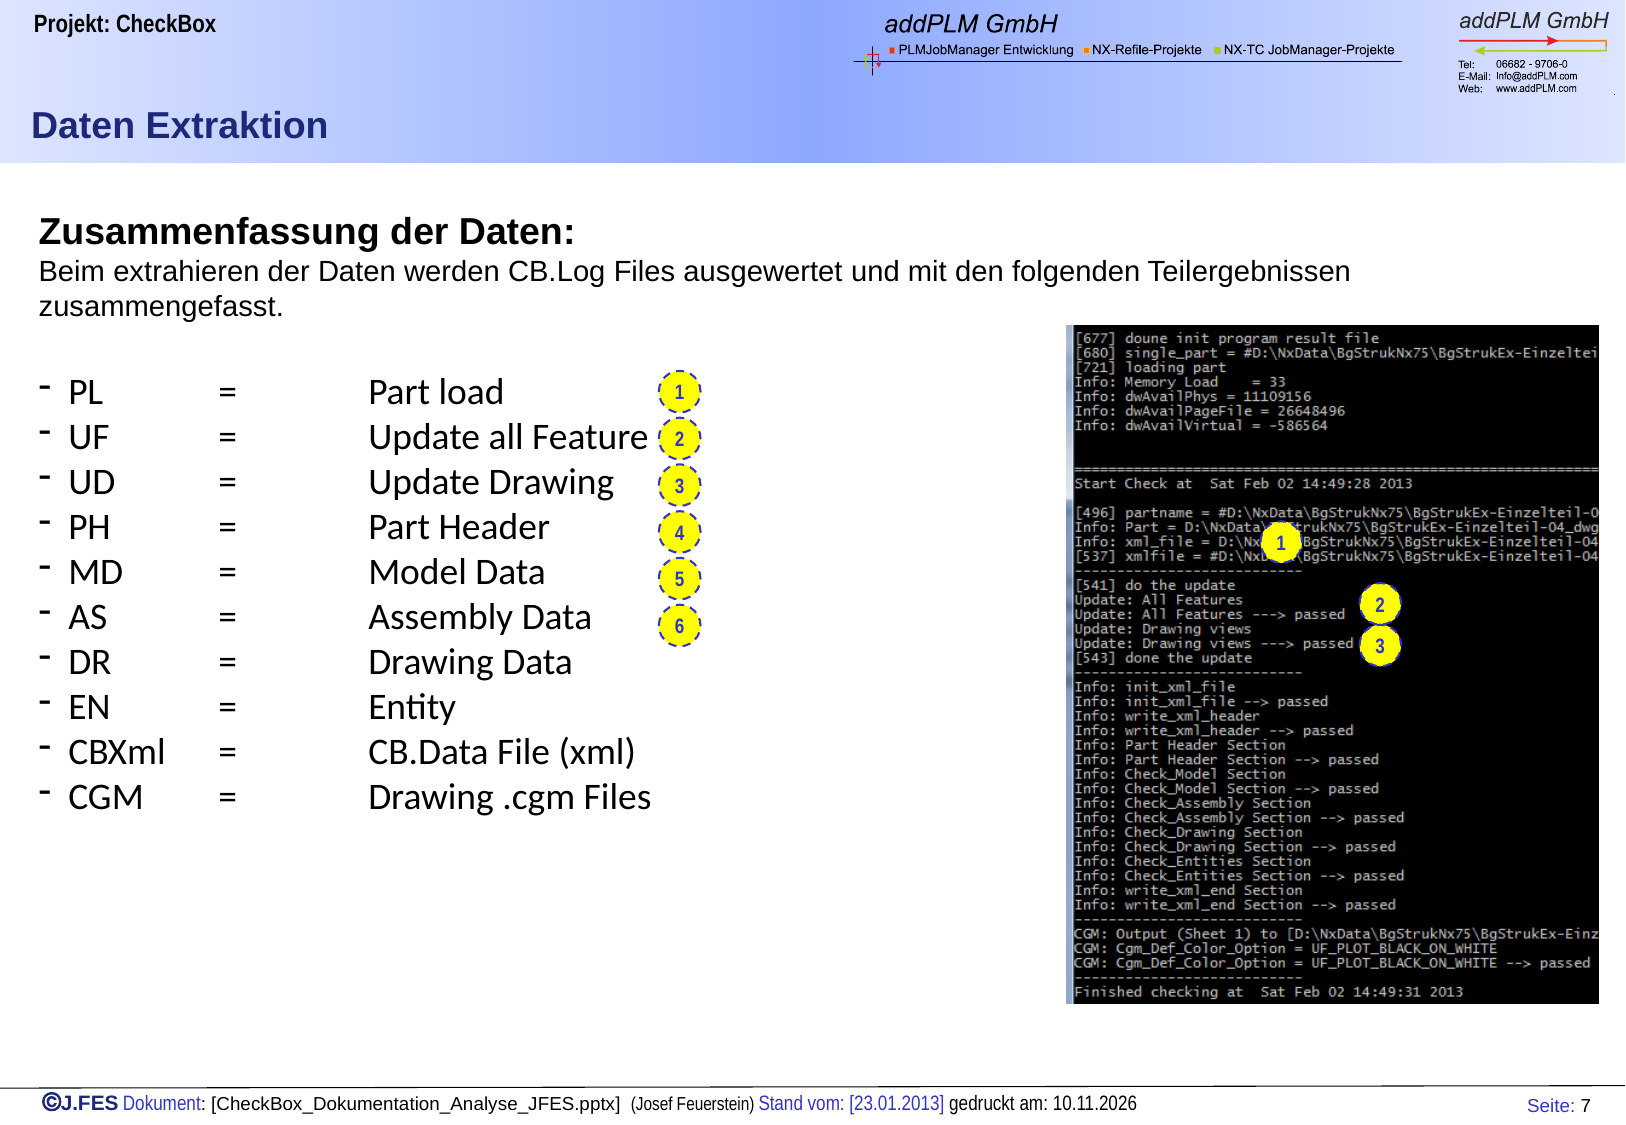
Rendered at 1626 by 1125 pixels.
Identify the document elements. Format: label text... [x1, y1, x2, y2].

text_box 2 [658, 417, 701, 460]
picture [1065, 325, 1600, 1004]
text_box 1 [658, 370, 701, 413]
text_box 6 [658, 604, 701, 647]
title Daten Extraktion [30, 73, 1600, 148]
text_box 4 [658, 511, 701, 553]
text_box 3 [658, 464, 701, 506]
text_box Zusammenfassung der Daten: Beim extrahieren der Daten werden CB.Log Files ausgewertet und mit den folgenden Teilergebnissen zusammengefasst. PL = Part load UF = Update all Feature UD = Update Drawing PH = Part Header MD = Model Data AS = Assembly Data DR = Drawing Data EN = Entity CBXml = CB.Data File (xml) CGM = Drawing .cgm Files [23, 199, 1599, 825]
text_box 5 [658, 557, 701, 600]
